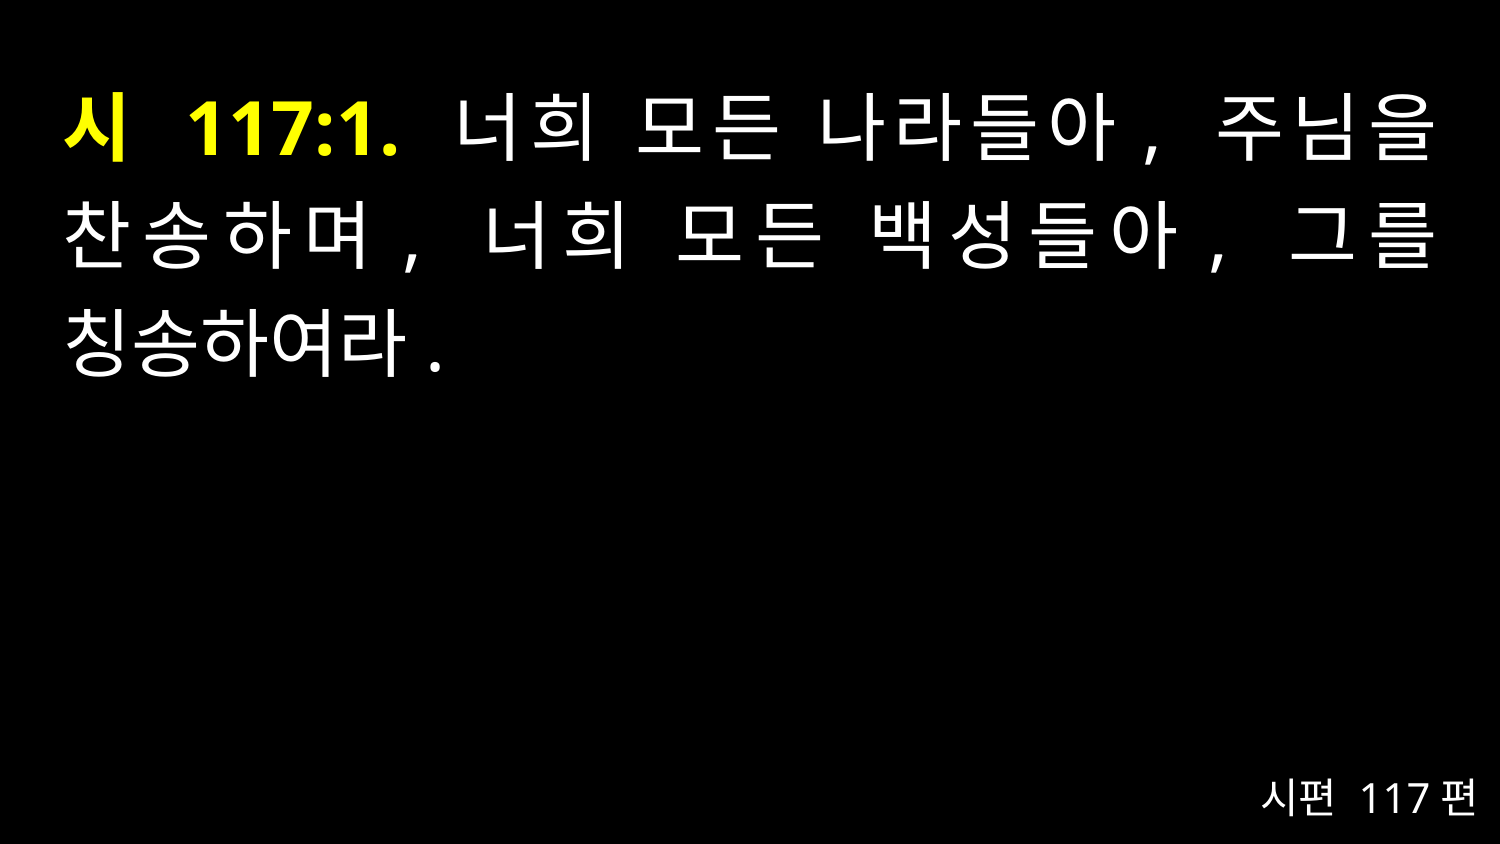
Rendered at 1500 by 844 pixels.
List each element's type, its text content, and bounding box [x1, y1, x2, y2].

subtitle 시편 117편 [916, 770, 1500, 844]
title 시 117:1. 너희 모든 나라들아, 주님을 찬송하며, 너희 모든 백성들아, 그를 칭송하여라. [0, 0, 1500, 844]
